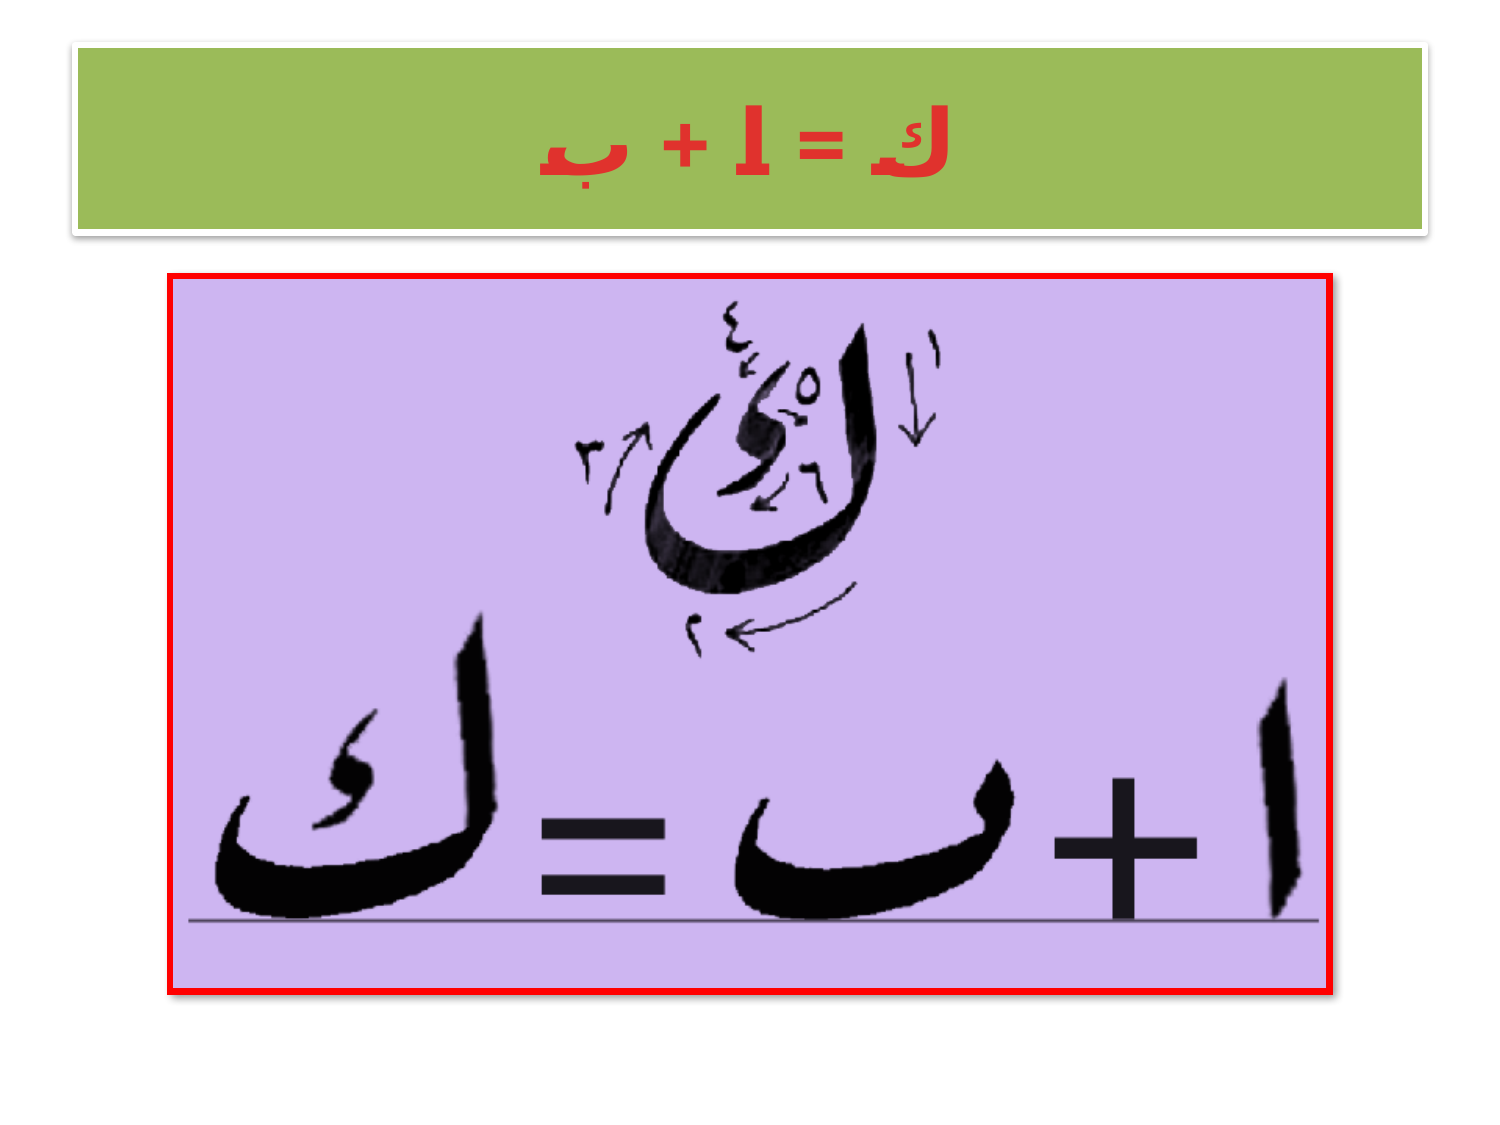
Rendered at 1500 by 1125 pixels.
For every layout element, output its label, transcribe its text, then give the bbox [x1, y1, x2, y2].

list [173, 278, 1327, 989]
title ك = ا + ب [72, 42, 1428, 236]
